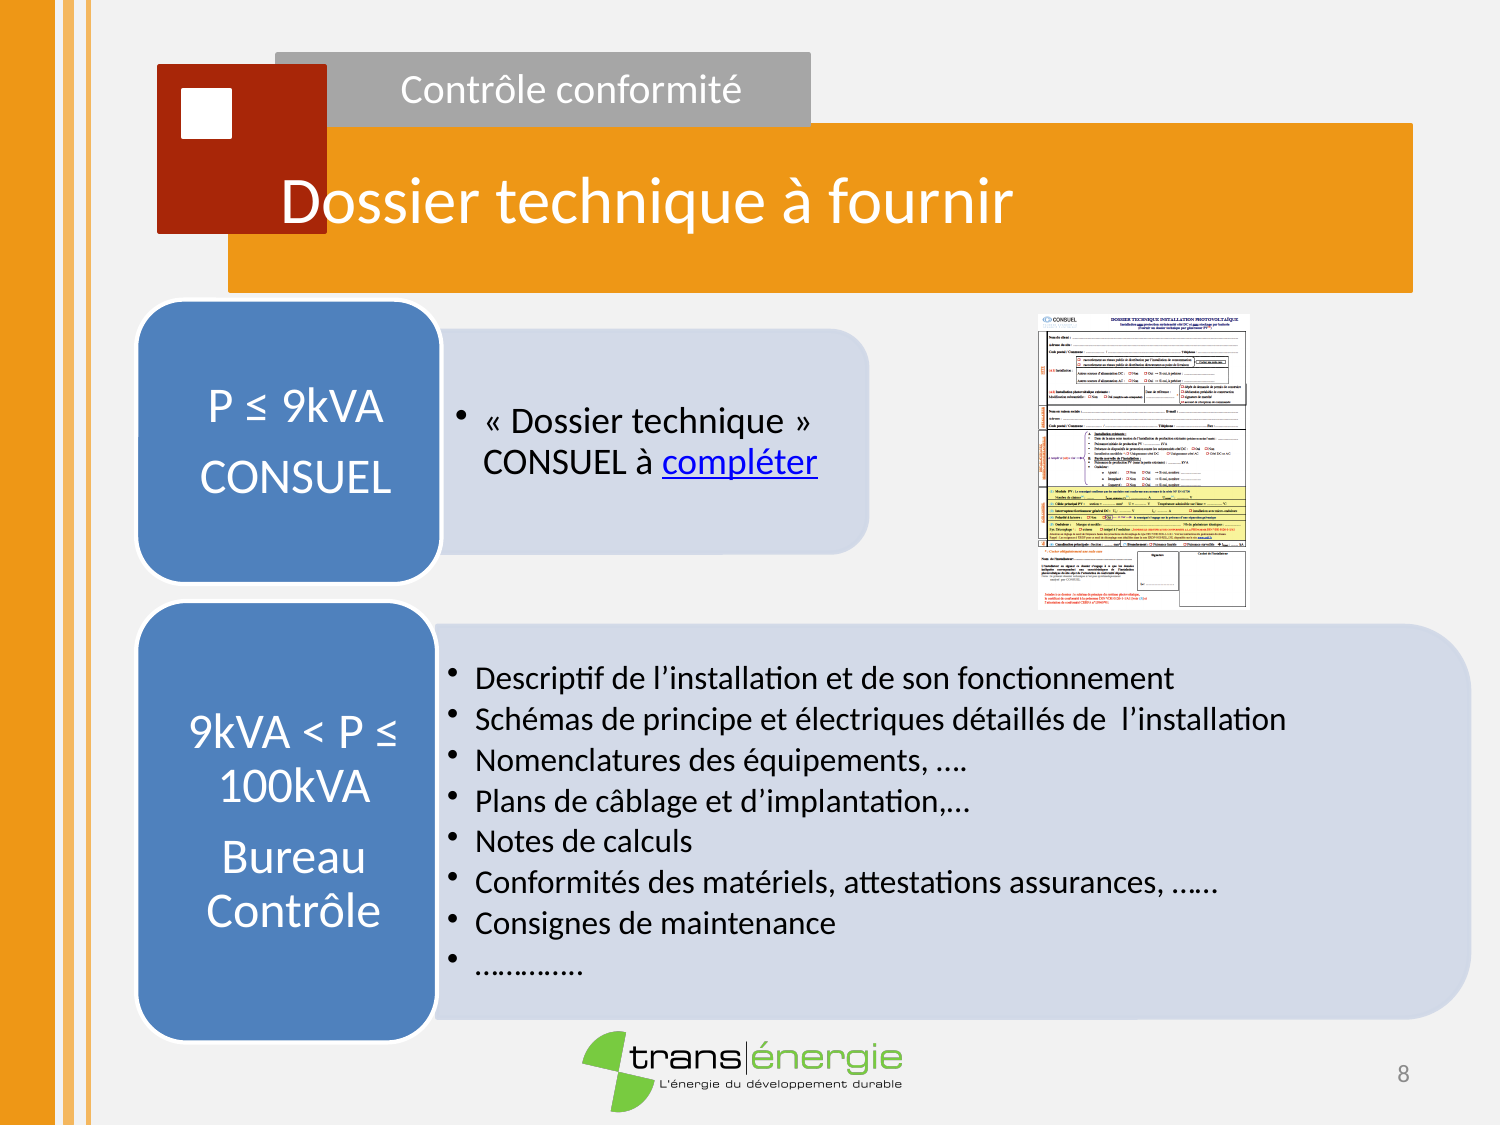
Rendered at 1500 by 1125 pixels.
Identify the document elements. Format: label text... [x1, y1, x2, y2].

picture [571, 1103, 912, 1118]
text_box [135, 299, 1470, 1043]
slide_number 8 [1074, 1051, 1425, 1103]
picture [1038, 314, 1251, 611]
list Dossier technique à fournir [265, 149, 1400, 268]
footer [512, 1051, 988, 1103]
list Contrôle conformité [331, 54, 812, 126]
